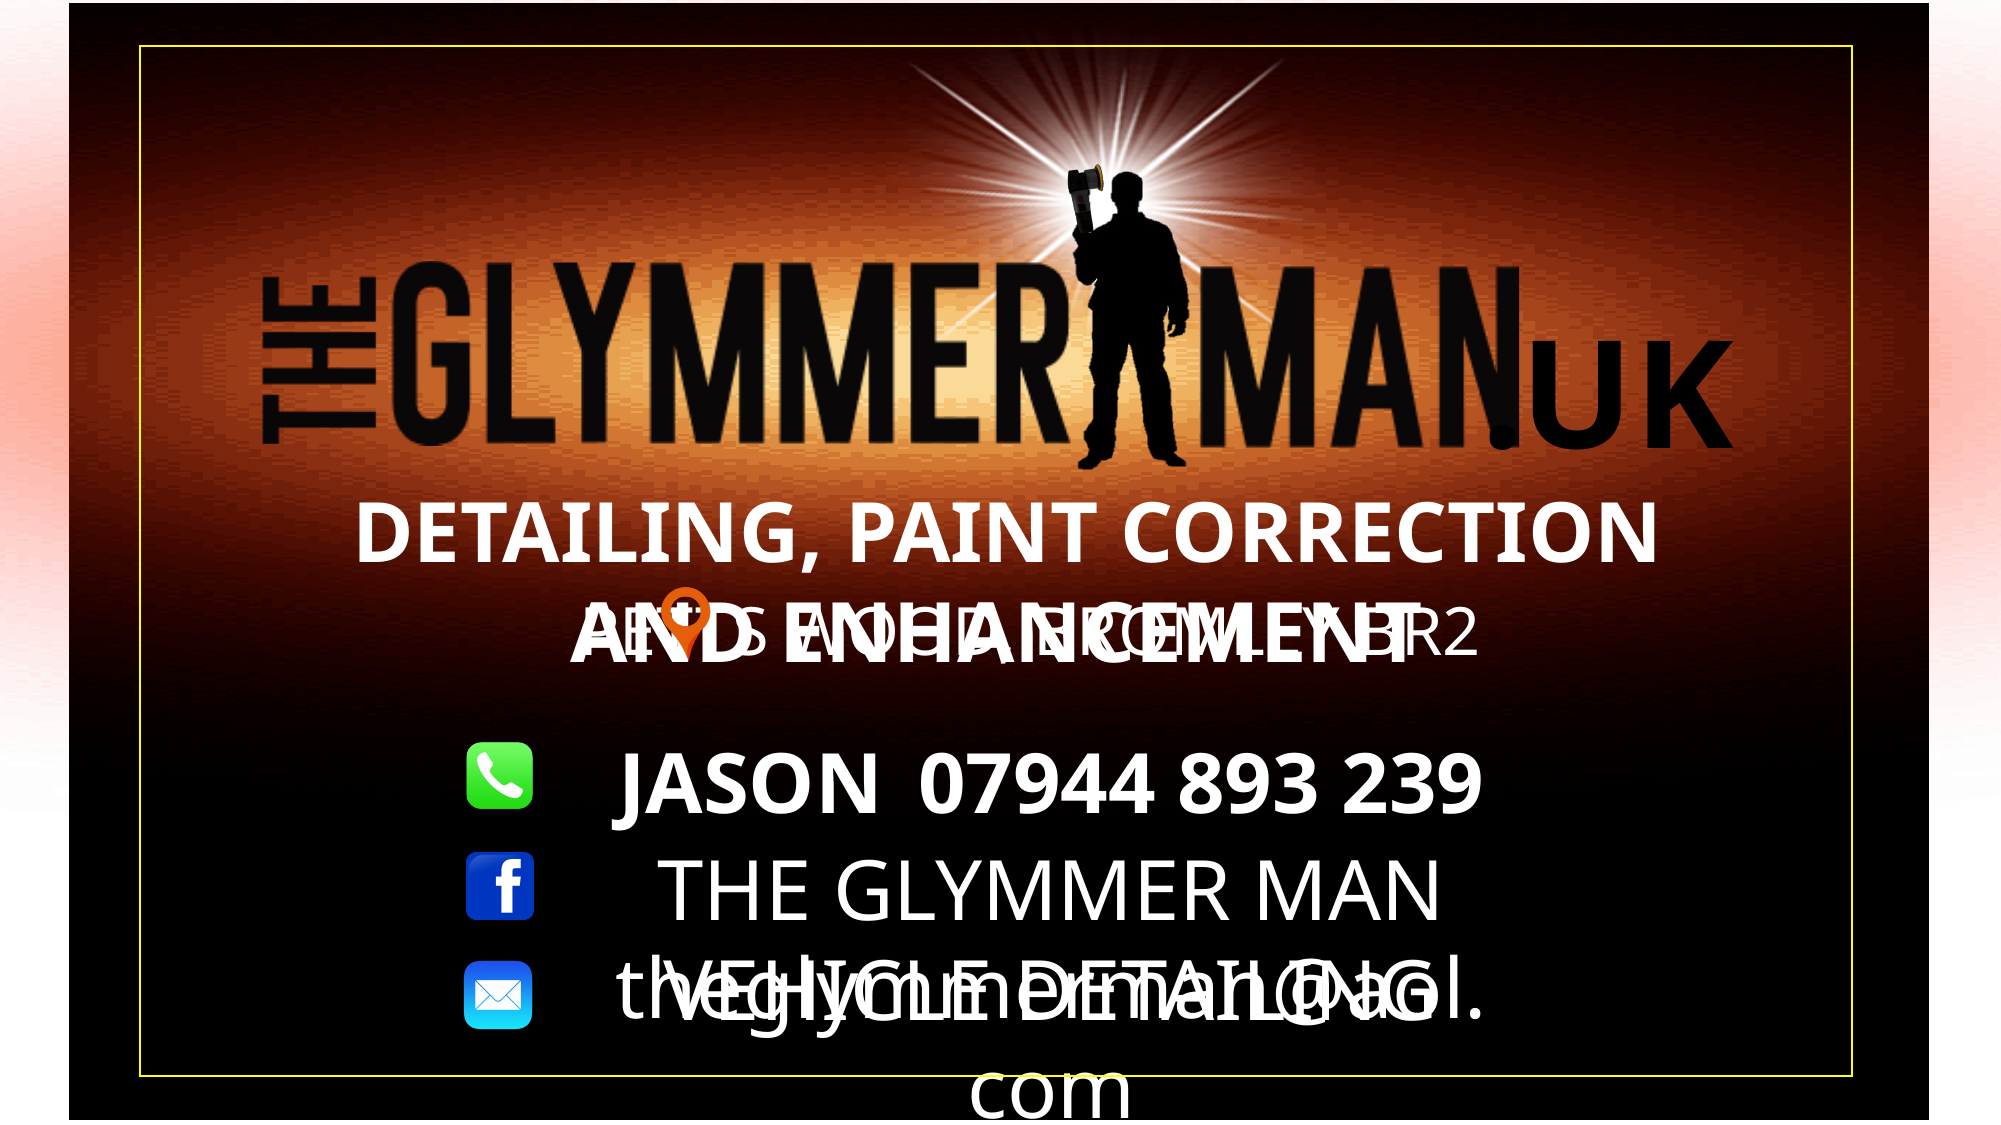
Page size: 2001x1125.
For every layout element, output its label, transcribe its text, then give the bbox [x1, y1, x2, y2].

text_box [261, 155, 1520, 486]
text_box theglymmerman@aol.com [598, 1120, 1504, 1125]
picture [0, 0, 2001, 1120]
